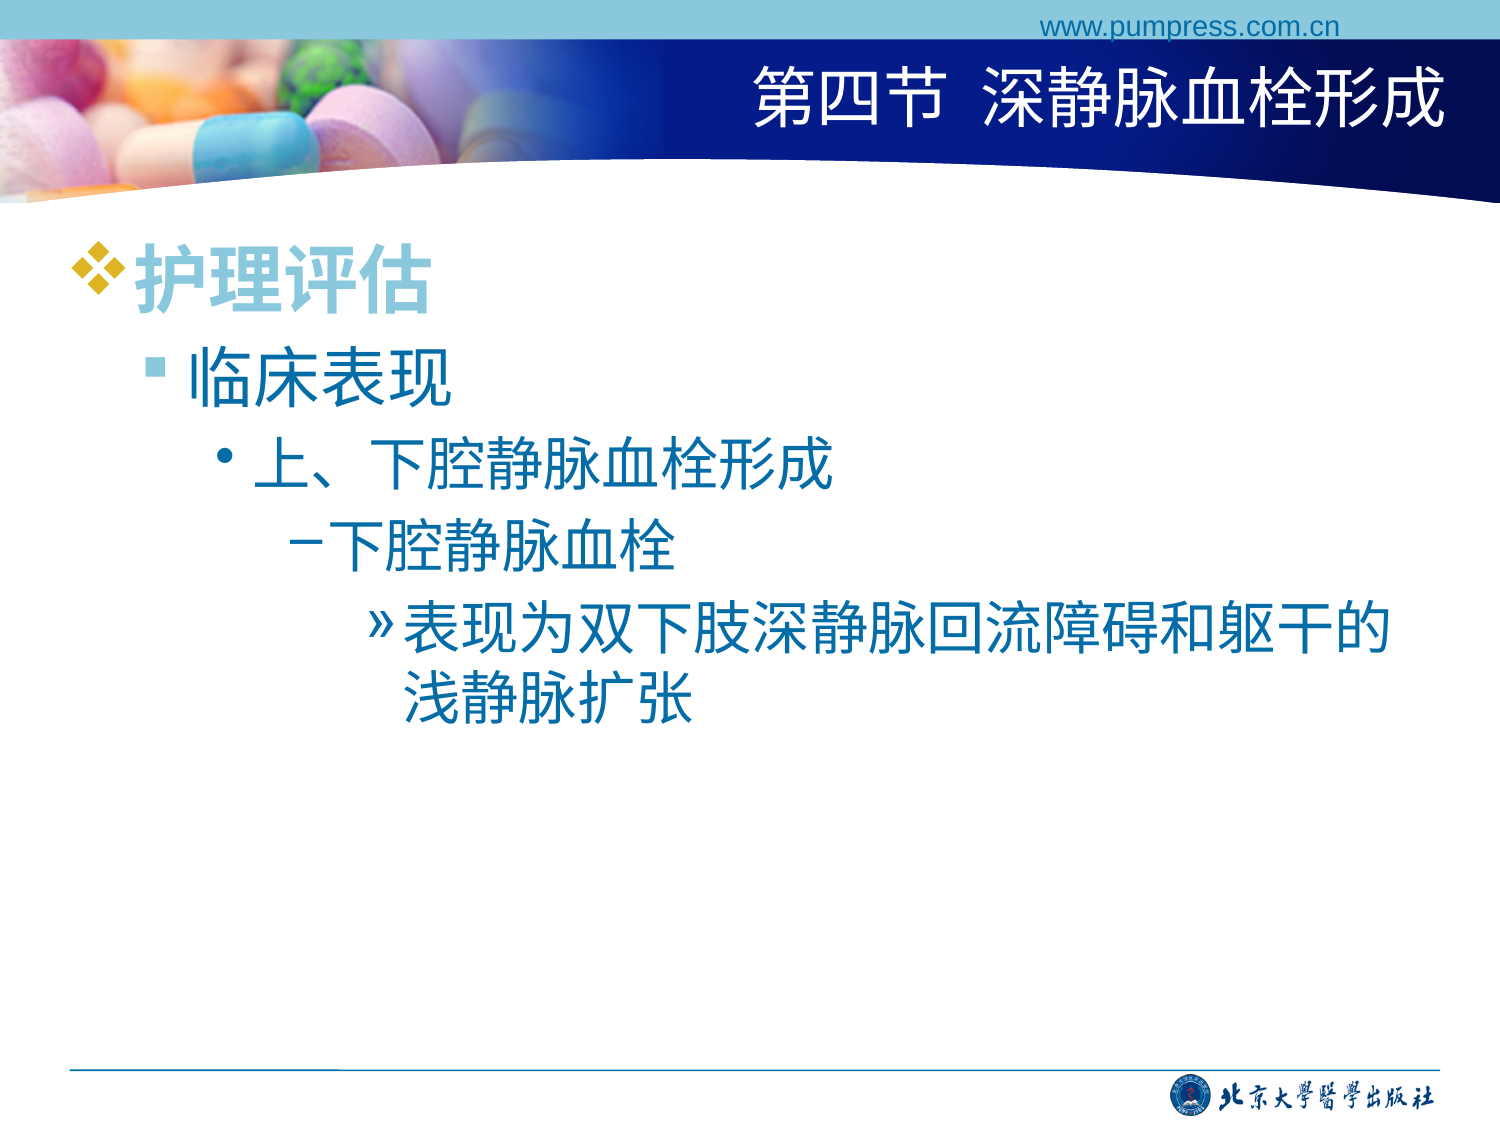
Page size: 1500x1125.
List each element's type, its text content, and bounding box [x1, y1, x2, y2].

list 护理评估 临床表现 上、下腔静脉血栓形成 下腔静脉血栓 表现为双下肢深静脉回流障碍和躯干的浅静脉扩张 [49, 224, 1463, 1026]
title 第四节 深静脉血栓形成 [137, 49, 1463, 143]
picture [0, 40, 1500, 203]
picture [1170, 1074, 1436, 1118]
slide_number www.pumpress.com.cn [1025, 0, 1463, 38]
